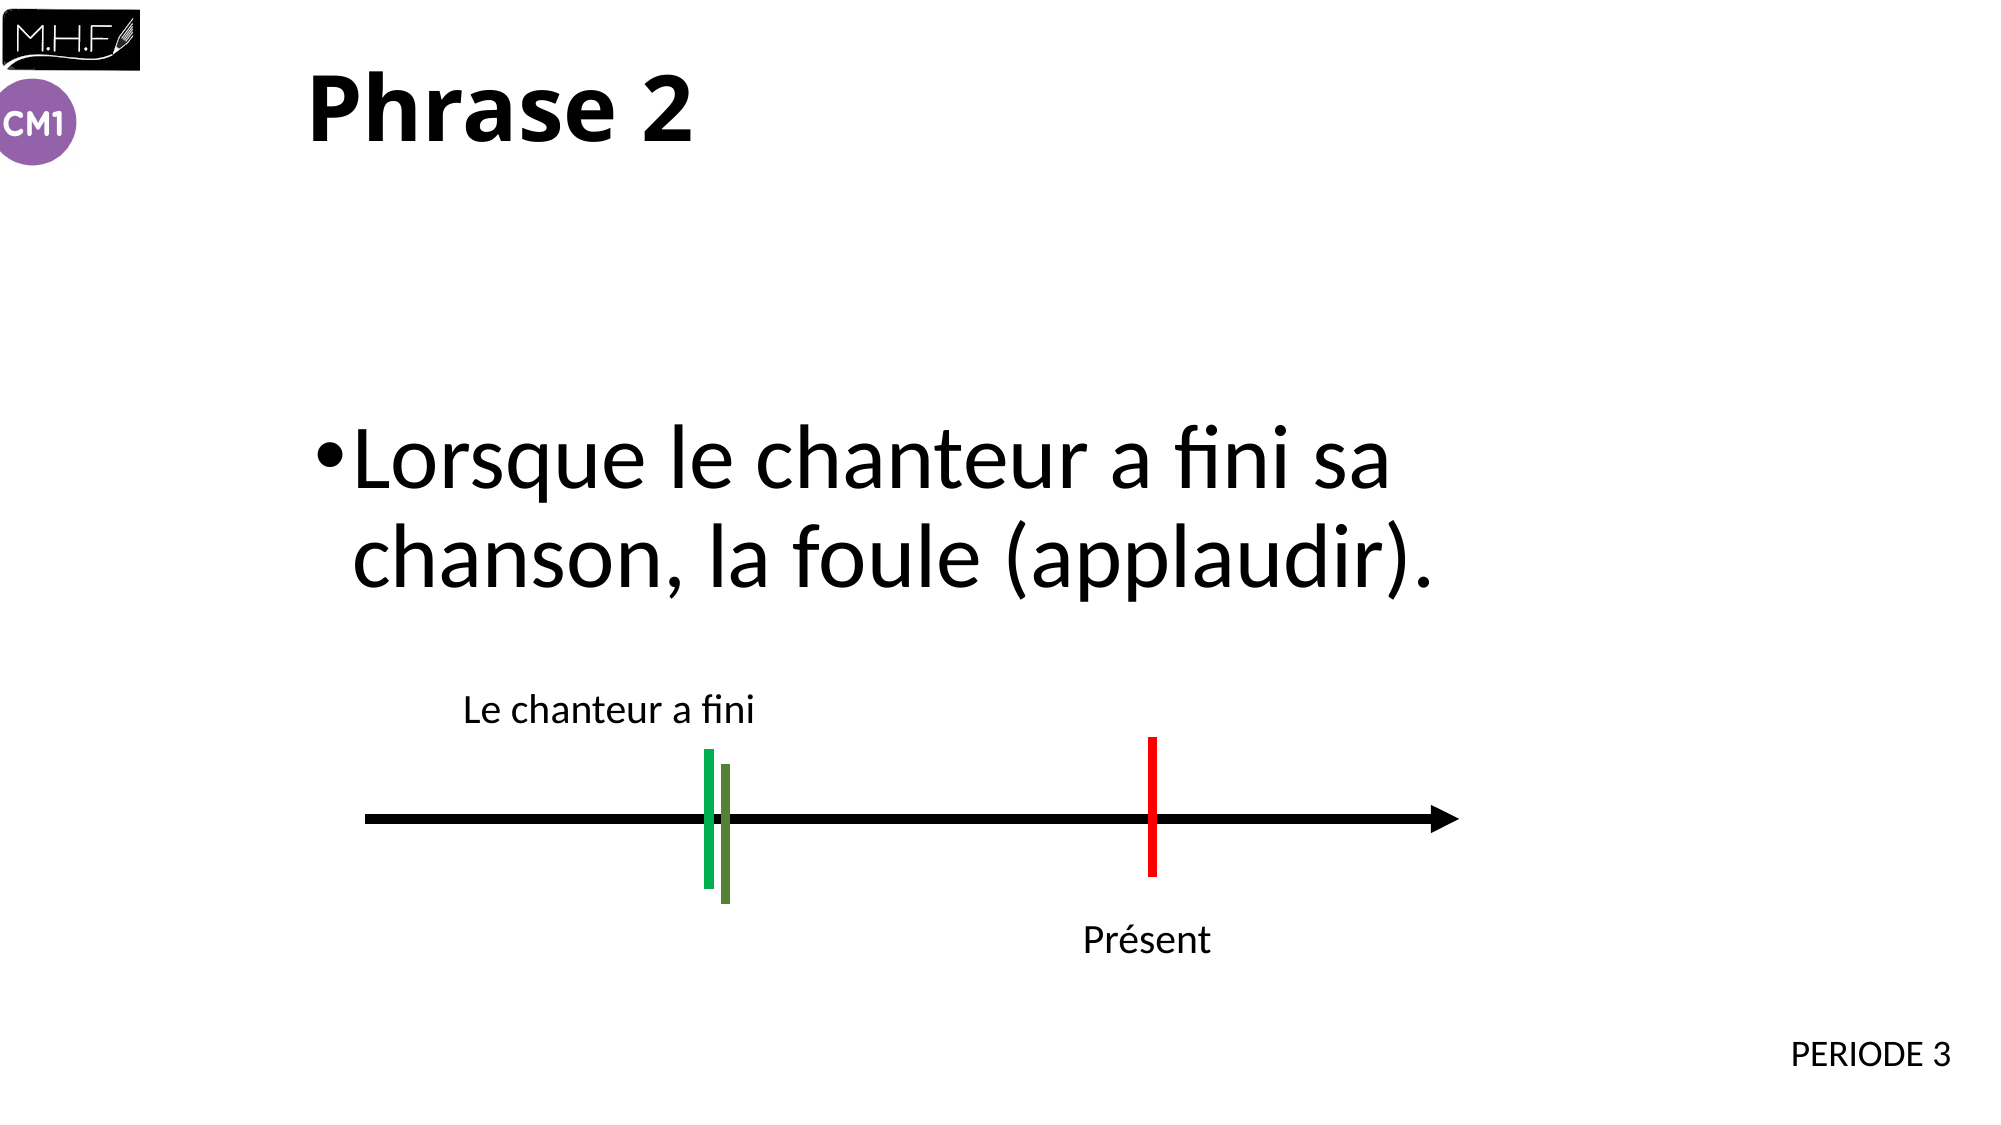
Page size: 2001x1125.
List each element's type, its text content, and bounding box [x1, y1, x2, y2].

text_box PERIODE 3 [1362, 1021, 1967, 1082]
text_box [448, 674, 794, 890]
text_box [1068, 736, 1414, 970]
list Lorsque le chanteur a fini sa chanson, la foule (applaudir). [299, 401, 1710, 857]
picture [0, 7, 140, 166]
title Phrase 2 [290, 3, 1837, 221]
